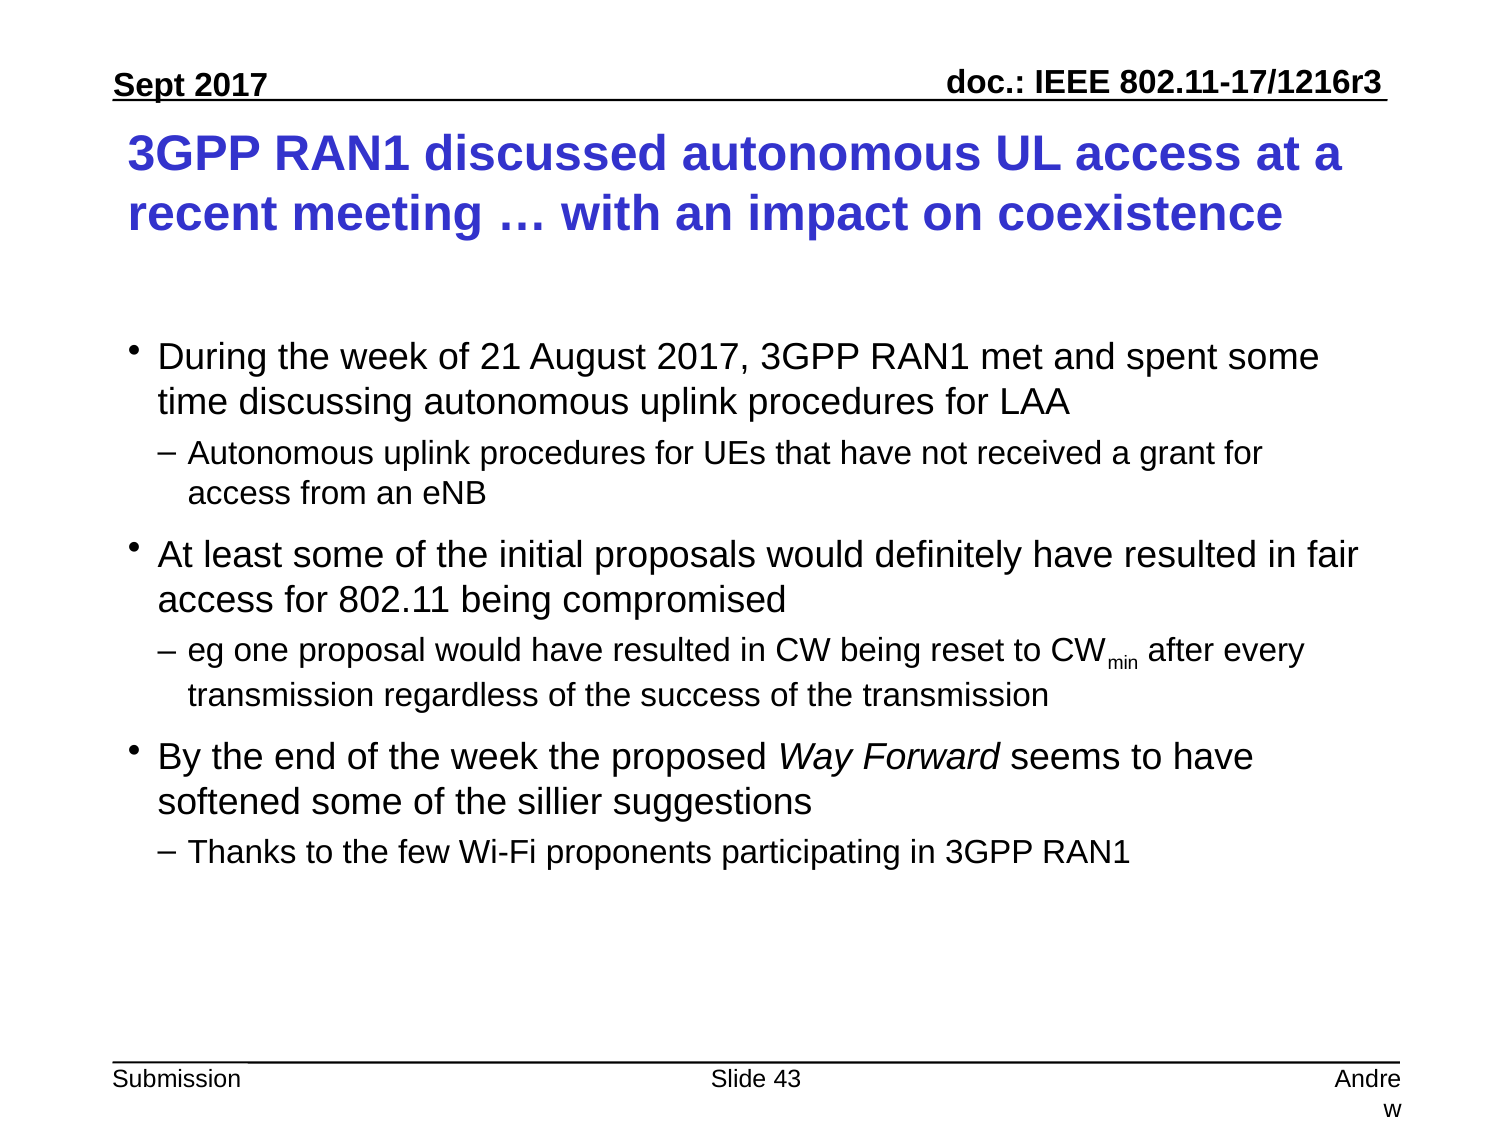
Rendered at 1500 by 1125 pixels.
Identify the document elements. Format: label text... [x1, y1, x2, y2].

title 3GPP RAN1 discussed autonomous UL access at a recent meeting … with an impact on coexistence [112, 112, 1388, 288]
slide_number Slide 43 [709, 1061, 803, 1093]
list During the week of 21 August 2017, 3GPP RAN1 met and spent some time discussing autonomous uplink procedures for LAA Autonomous uplink procedures for UEs that have not received a grant for access from an eNB At least some of the initial proposals would definitely have resulted in fair access for 802.11 being compromised eg one proposal would have resulted in CW being reset to CWmin after every transmission regardless of the success of the transmission By the end of the week the proposed Way Forward seems to have softened some of the sillier suggestions Thanks to the few Wi-Fi proponents participating in 3GPP RAN1 [112, 324, 1388, 1000]
footer Andrew Myles, Cisco [1320, 1061, 1402, 1093]
